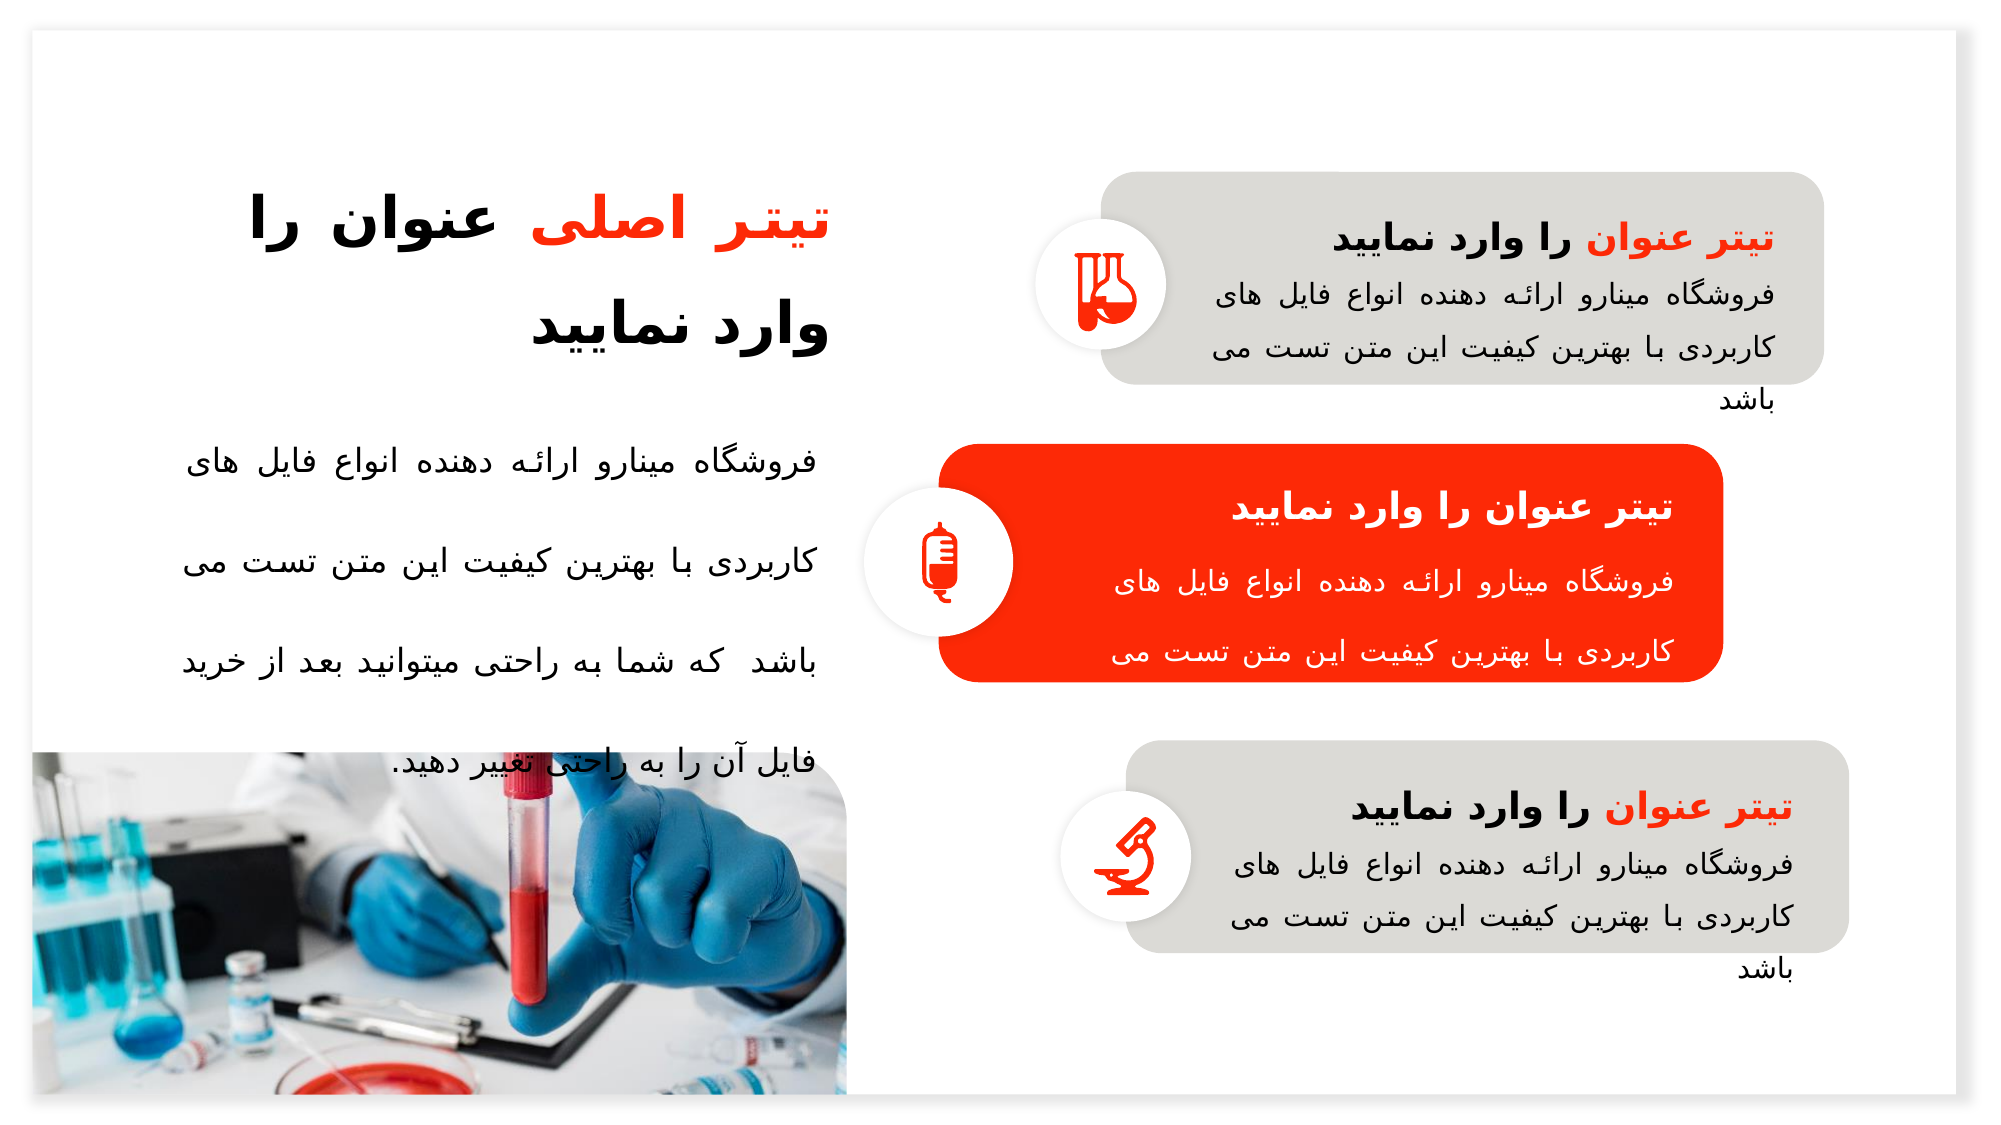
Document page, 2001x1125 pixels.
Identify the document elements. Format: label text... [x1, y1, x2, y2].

text_box فروشگاه مینارو ارائه دهنده انواع فایل های کاربردی با بهترین کیفیت این متن تست می باشد که شما به راحتی میتوانید بعد از خرید فایل آن را به راحتی تغییر دهید. [164, 372, 833, 752]
text_box [1074, 253, 1137, 332]
text_box [1124, 739, 1851, 955]
text_box تیتر عنوان را وارد نمایید فروشگاه مینارو ارائه دهنده انواع فایل های کاربردی با بهترین کیفیت این متن تست می باشد [1092, 430, 1690, 745]
text_box تیتر عنوان را وارد نمایید فروشگاه مینارو ارائه دهنده انواع فایل های کاربردی با بهترین کیفیت این متن تست می باشد [1193, 183, 1791, 423]
text_box [937, 442, 1092, 684]
text_box [1059, 790, 1193, 923]
text_box [1690, 443, 1725, 683]
text_box [863, 486, 1015, 638]
picture [32, 752, 847, 1095]
text_box [1094, 817, 1157, 896]
text_box [1034, 217, 1168, 351]
text_box تیتر اصلی عنوان را وارد نمایید [224, 137, 847, 363]
text_box تیتر عنوان را وارد نمایید فروشگاه مینارو ارائه دهنده انواع فایل های کاربردی با بهترین کیفیت این متن تست می باشد [1212, 752, 1809, 993]
text_box [1099, 170, 1826, 386]
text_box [922, 521, 958, 604]
